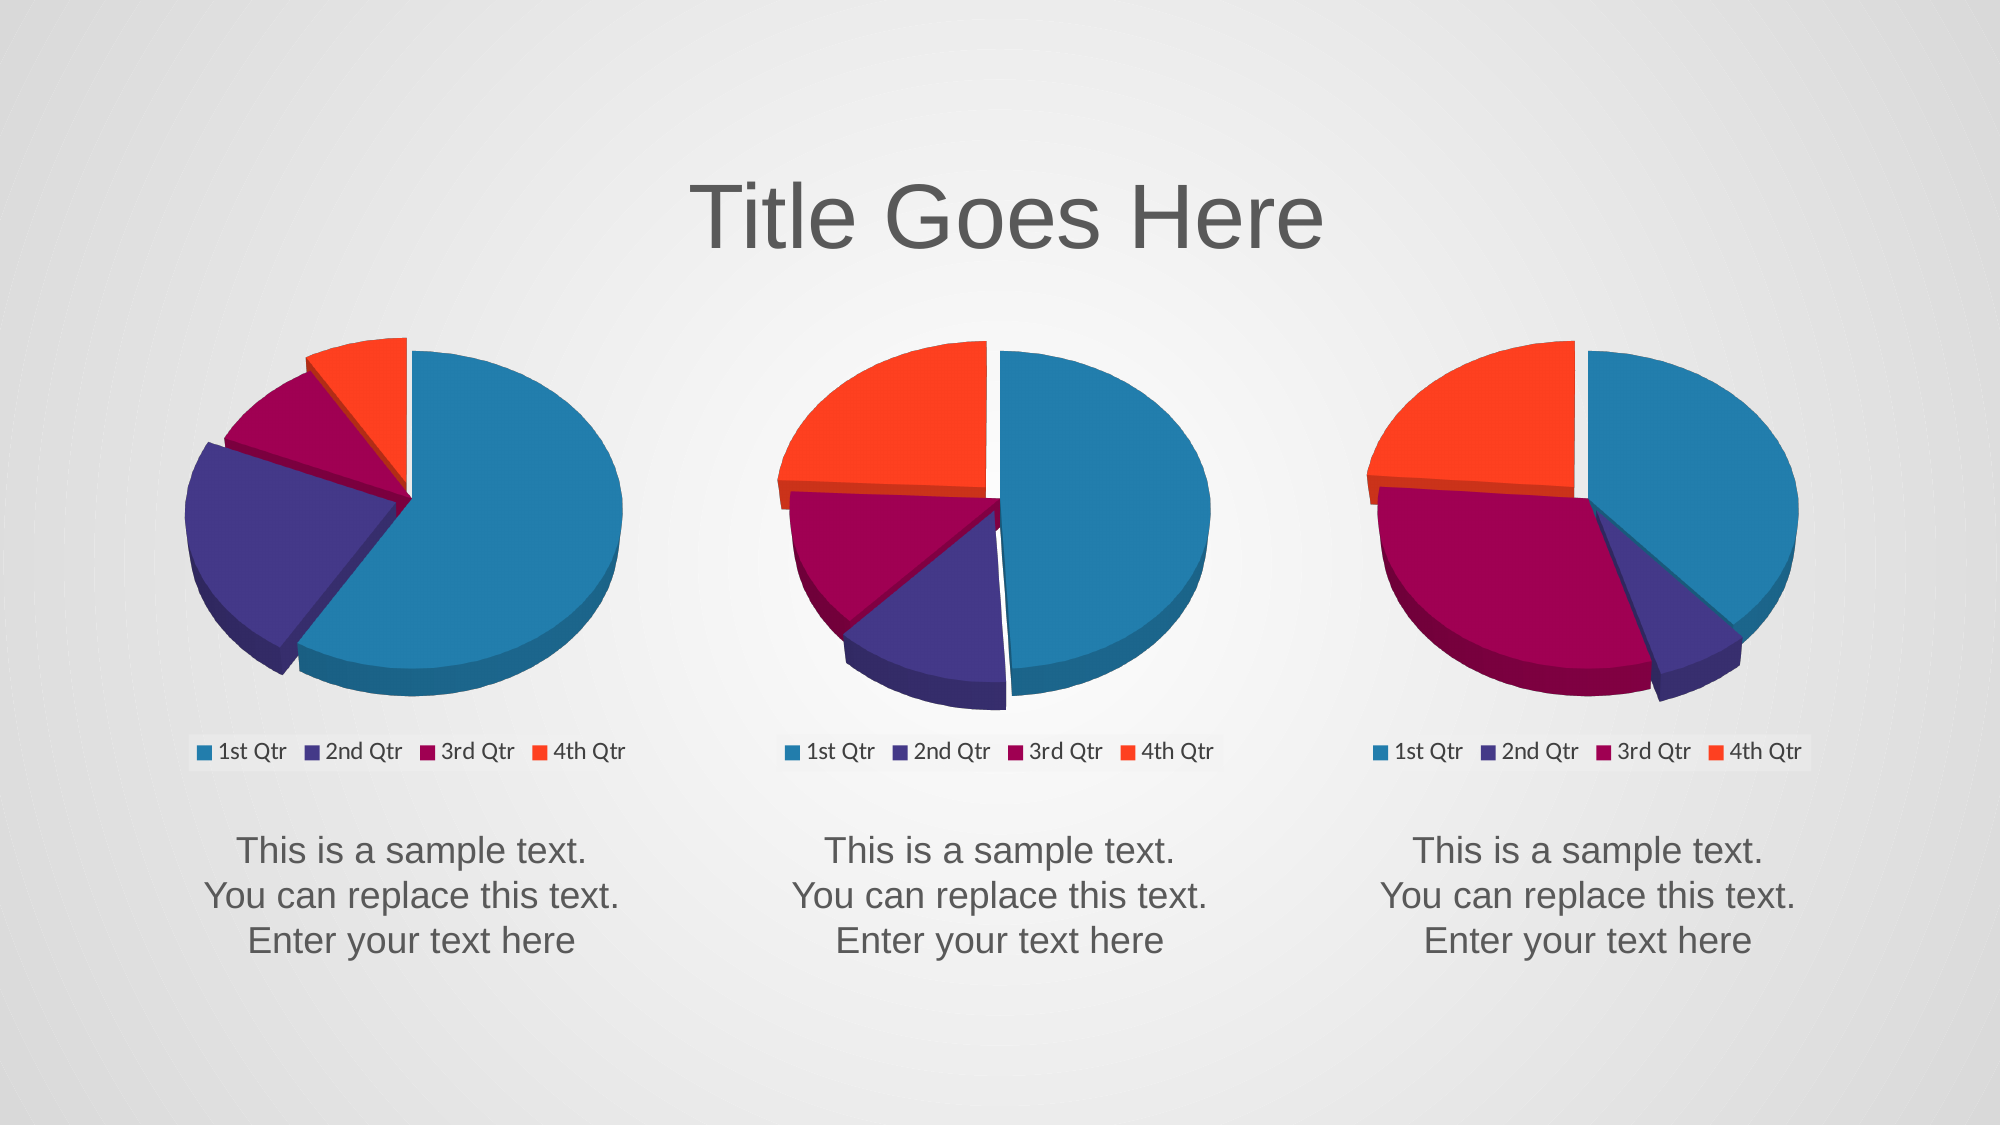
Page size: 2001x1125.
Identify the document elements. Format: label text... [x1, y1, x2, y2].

text_box This is a sample text. You can replace this text. Enter your text here [188, 818, 636, 969]
text_box Title Goes Here [542, 149, 1474, 275]
chart [0, 328, 2000, 772]
text_box This is a sample text. You can replace this text. Enter your text here [1364, 818, 1812, 969]
text_box This is a sample text. You can replace this text. Enter your text here [776, 818, 1224, 969]
